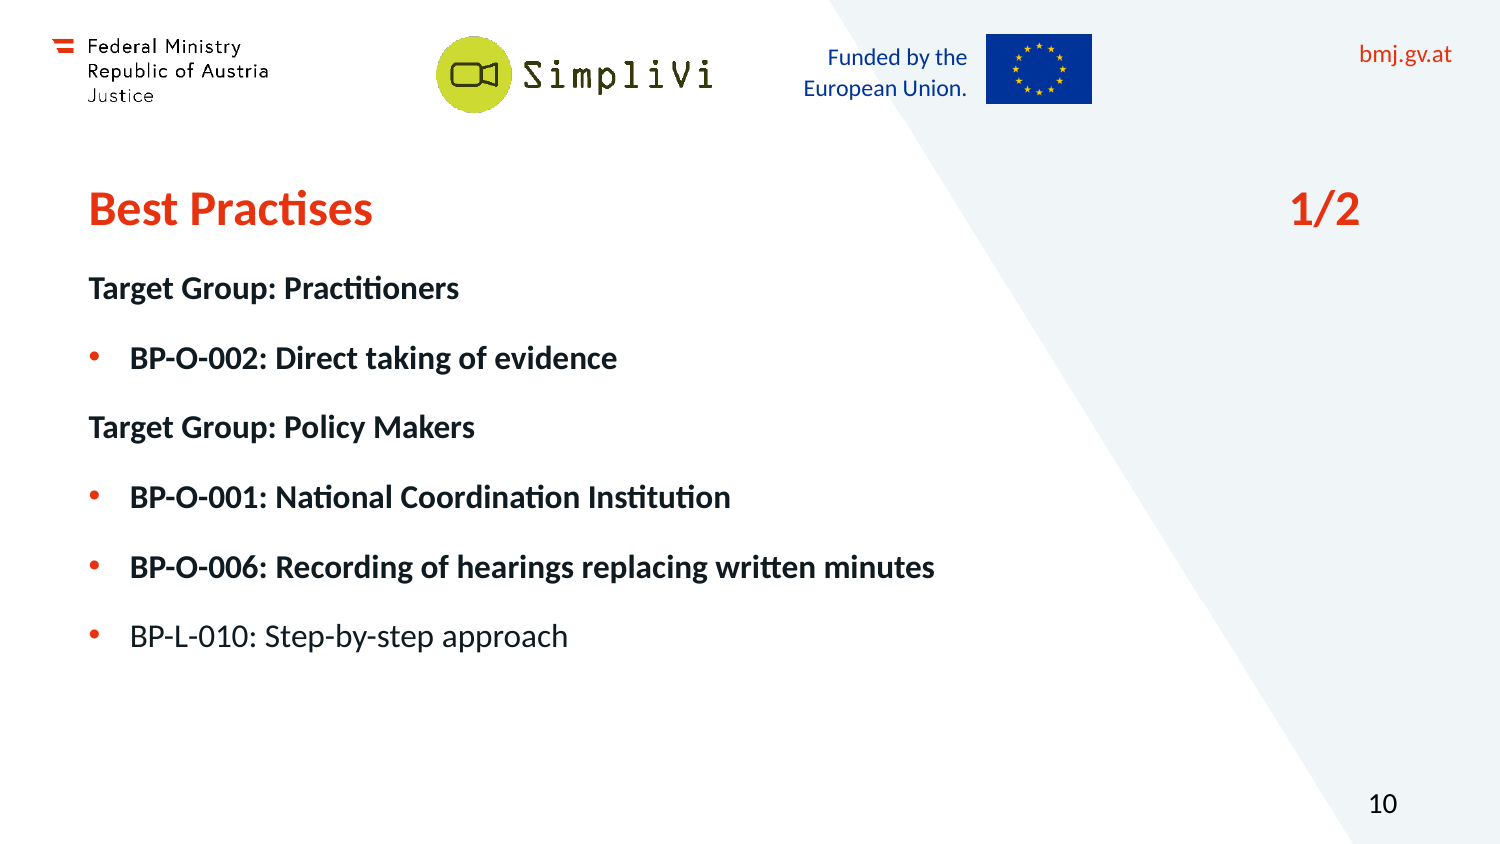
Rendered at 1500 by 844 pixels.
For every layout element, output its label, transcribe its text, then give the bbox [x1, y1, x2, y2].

slide_number 10 [1263, 785, 1398, 819]
title Best Practises 1/2 [88, 173, 1398, 266]
picture [0, 0, 1500, 844]
list Target Group: Practitioners BP-O-002: Direct taking of evidence Target Group: Policy Makers BP-O-001: National Coordination Institution BP-O-006: Recording of hearings replacing written minutes BP-L-010: Step-by-step approach [88, 266, 1398, 756]
